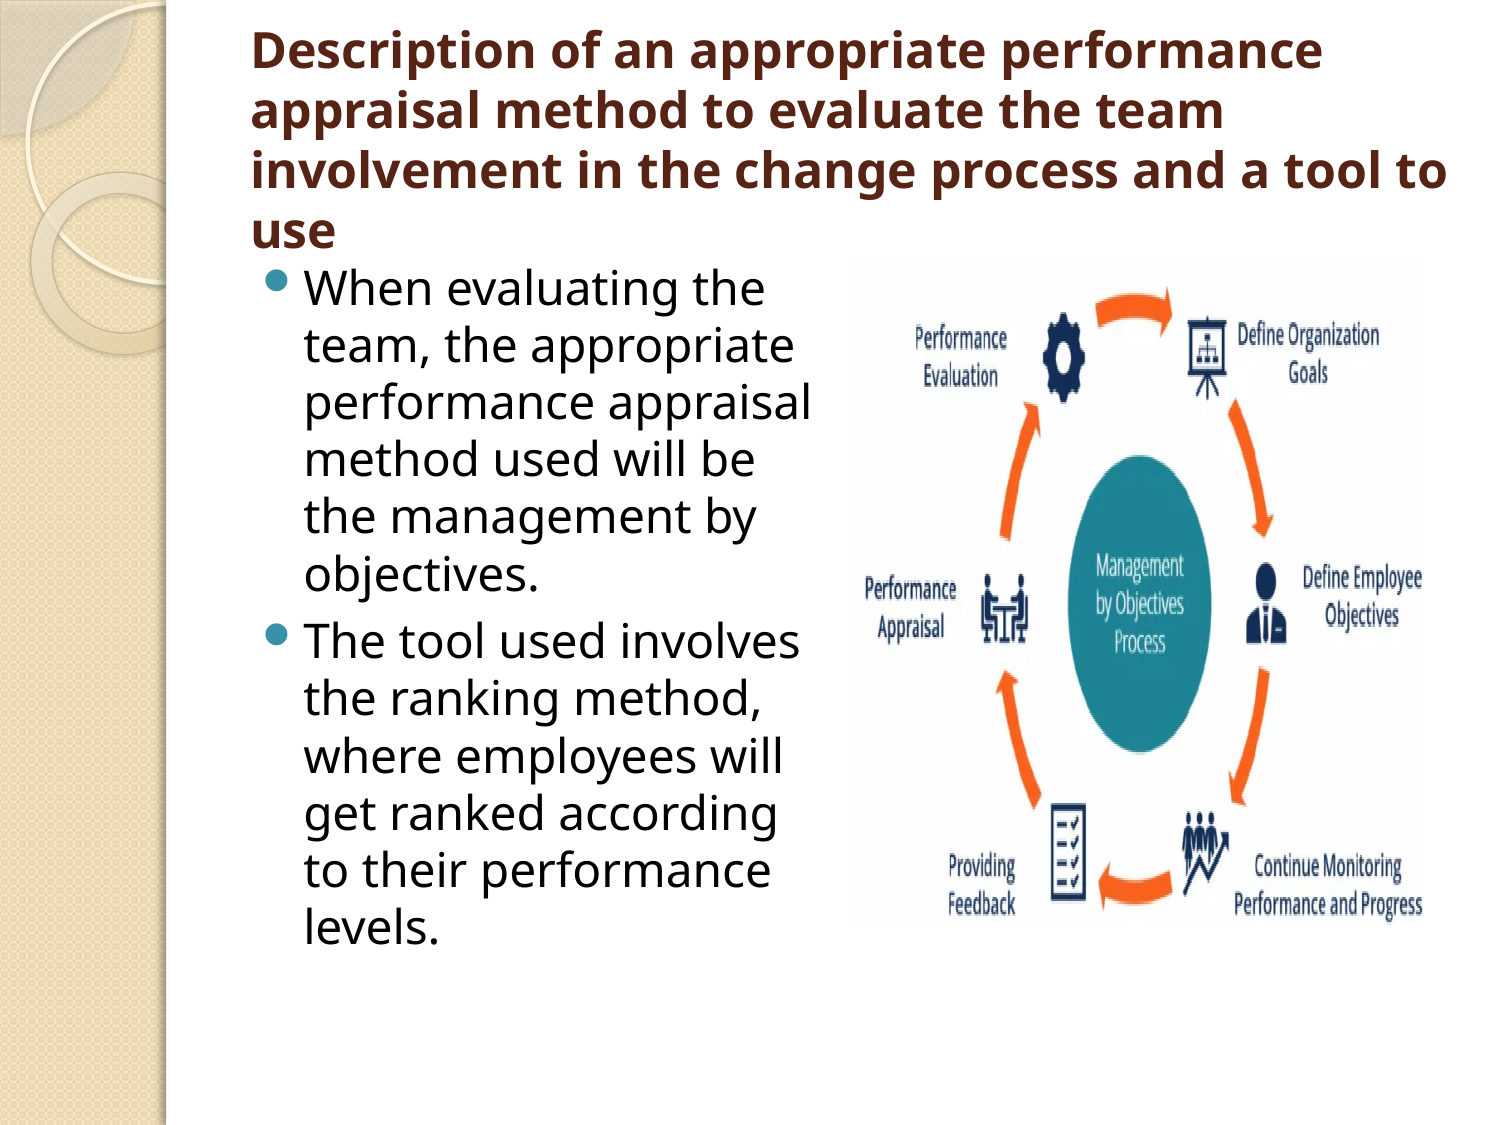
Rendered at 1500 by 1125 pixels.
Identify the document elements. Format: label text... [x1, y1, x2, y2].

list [849, 262, 1426, 926]
title Description of an appropriate performance appraisal method to evaluate the team involvement in the change process and a tool to use [235, 45, 1466, 233]
list When evaluating the team, the appropriate performance appraisal method used will be the management by objectives. The tool used involves the ranking method, where employees will get ranked according to their performance levels. [235, 249, 836, 1015]
